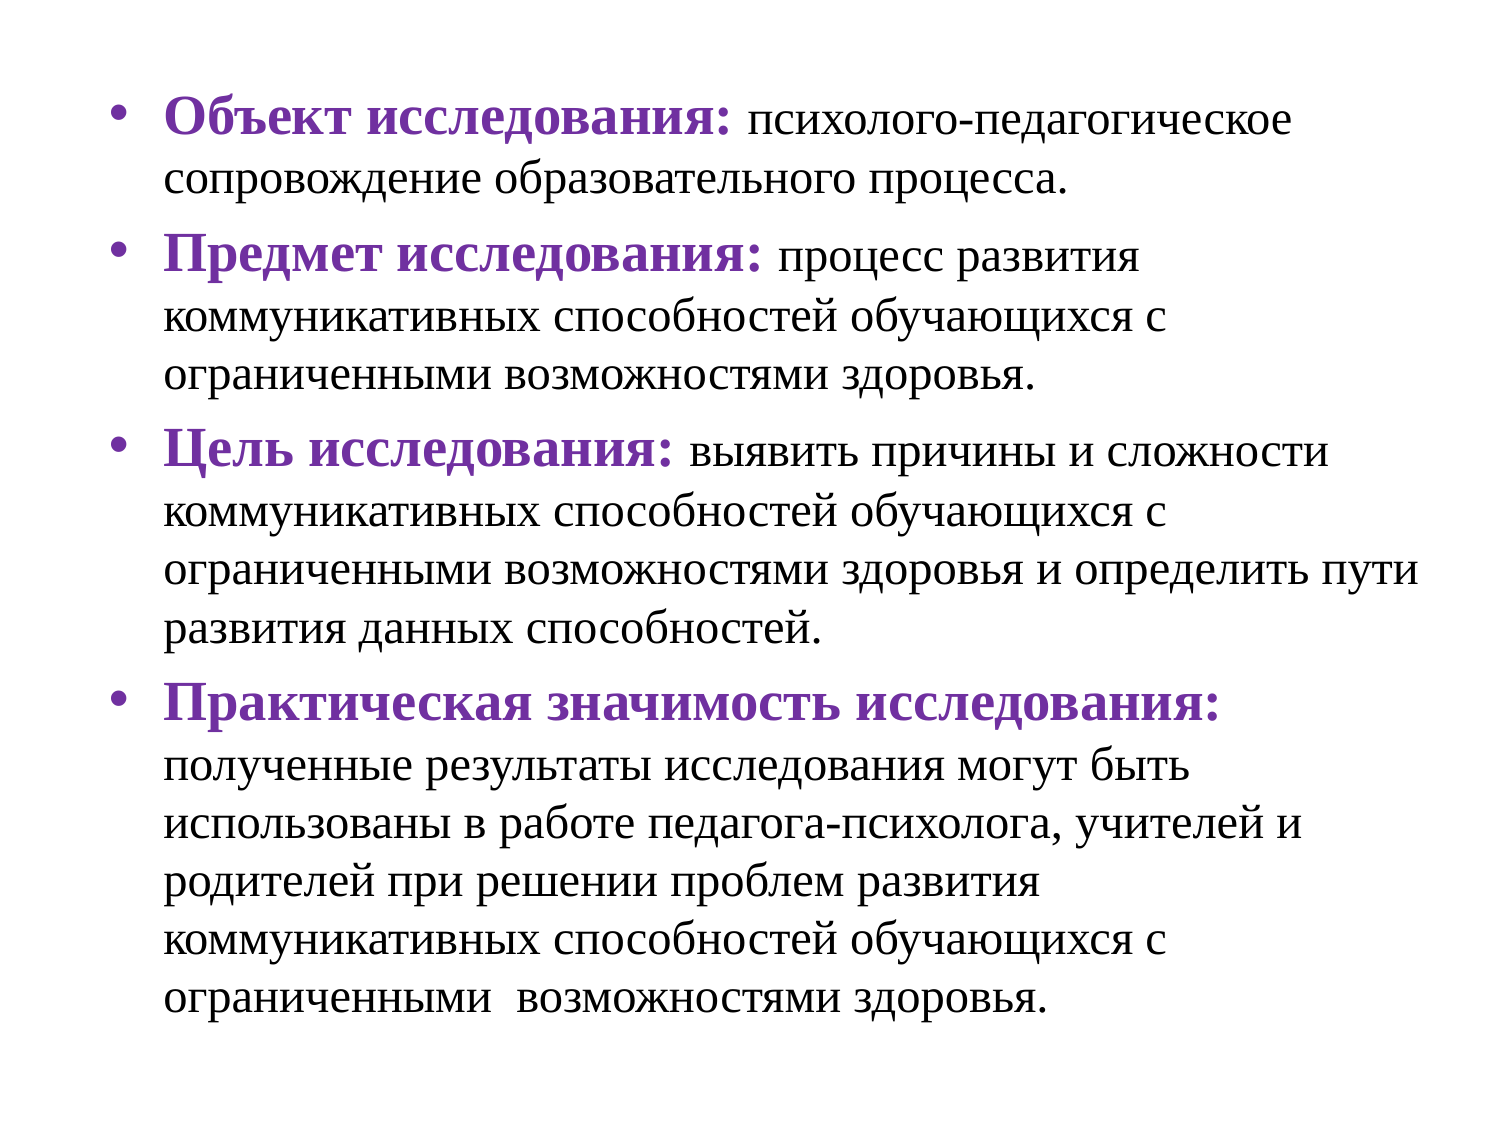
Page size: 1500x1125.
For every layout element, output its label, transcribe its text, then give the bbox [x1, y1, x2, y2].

list Объект исследования: психолого-педагогическое сопровождение образовательного процесса. Предмет исследования: процесс развития коммуникативных способностей обучающихся с ограниченными возможностями здоровья. Цель исследования: выявить причины и сложности коммуникативных способностей обучающихся с ограниченными возможностями здоровья и определить пути развития данных способностей. Практическая значимость исследования: полученные результаты исследования могут быть использованы в работе педагога-психолога, учителей и родителей при решении проблем развития коммуникативных способностей обучающихся с ограниченными возможностями здоровья. [93, 70, 1444, 1033]
